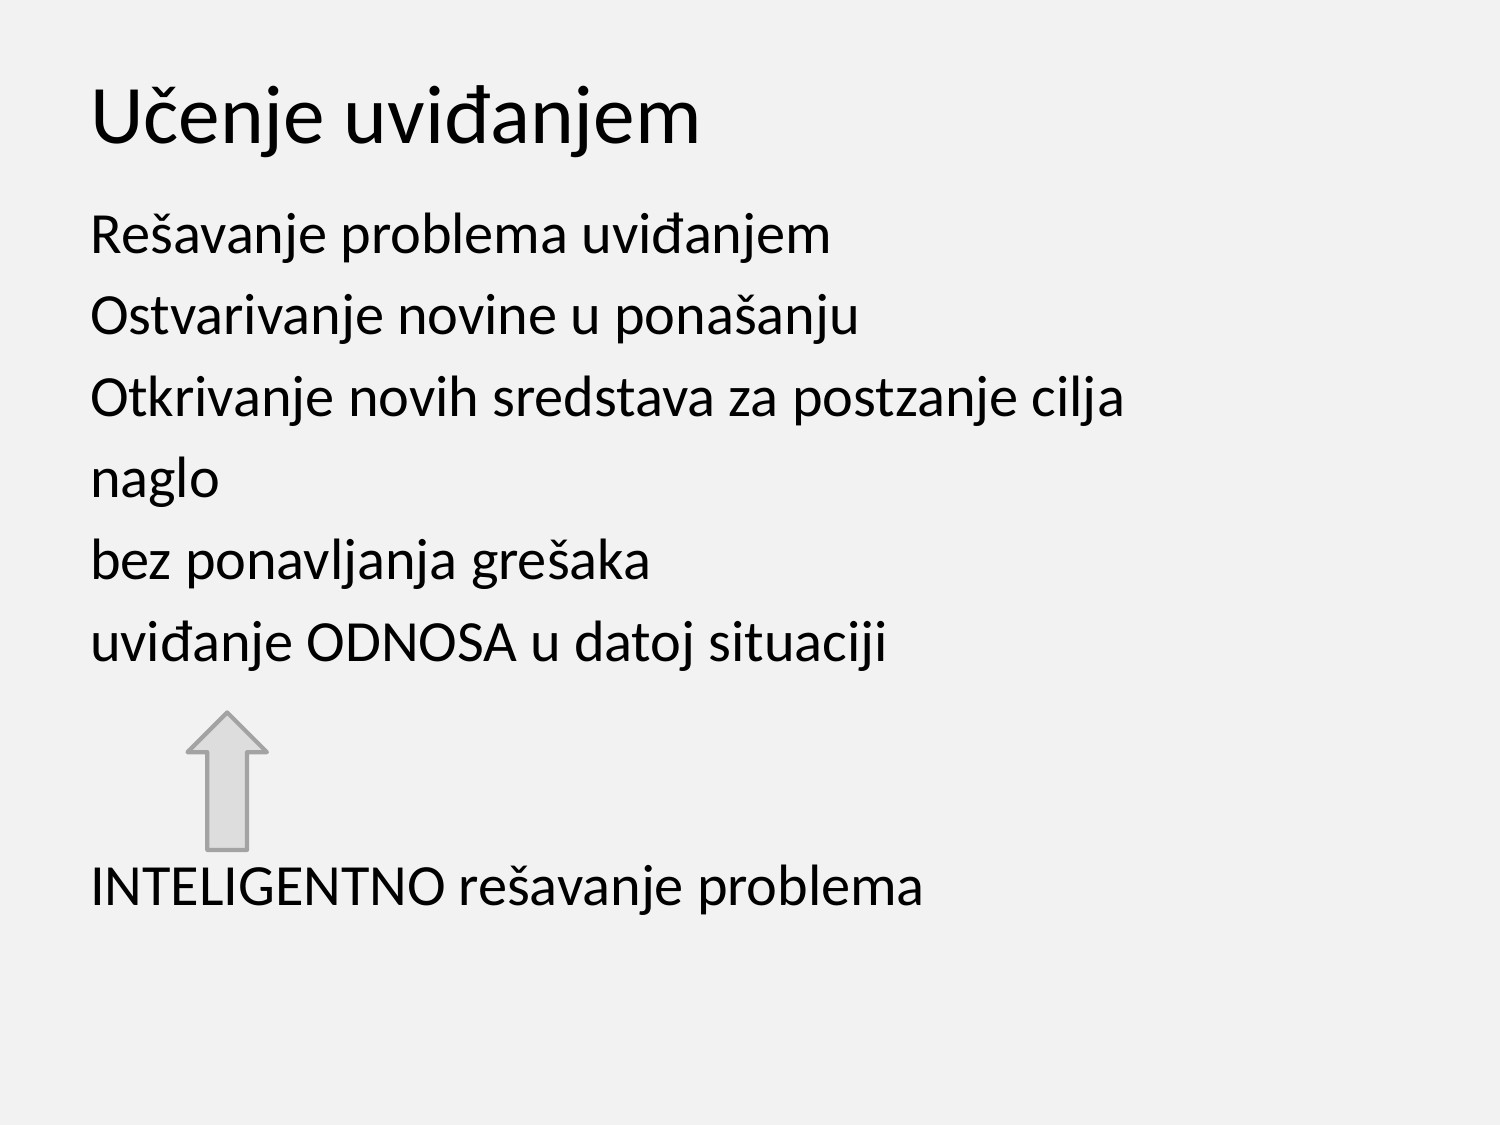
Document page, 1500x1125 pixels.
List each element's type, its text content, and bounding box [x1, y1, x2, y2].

list Rešavanje problema uviđanjem Ostvarivanje novine u ponašanju Otkrivanje novih sredstava za postzanje cilja naglo bez ponavljanja grešaka uviđanje ODNOSA u datoj situaciji INTELIGENTNO rešavanje problema [75, 187, 1425, 1005]
text_box [185, 710, 269, 853]
title Učenje uviđanjem [75, 45, 1425, 175]
